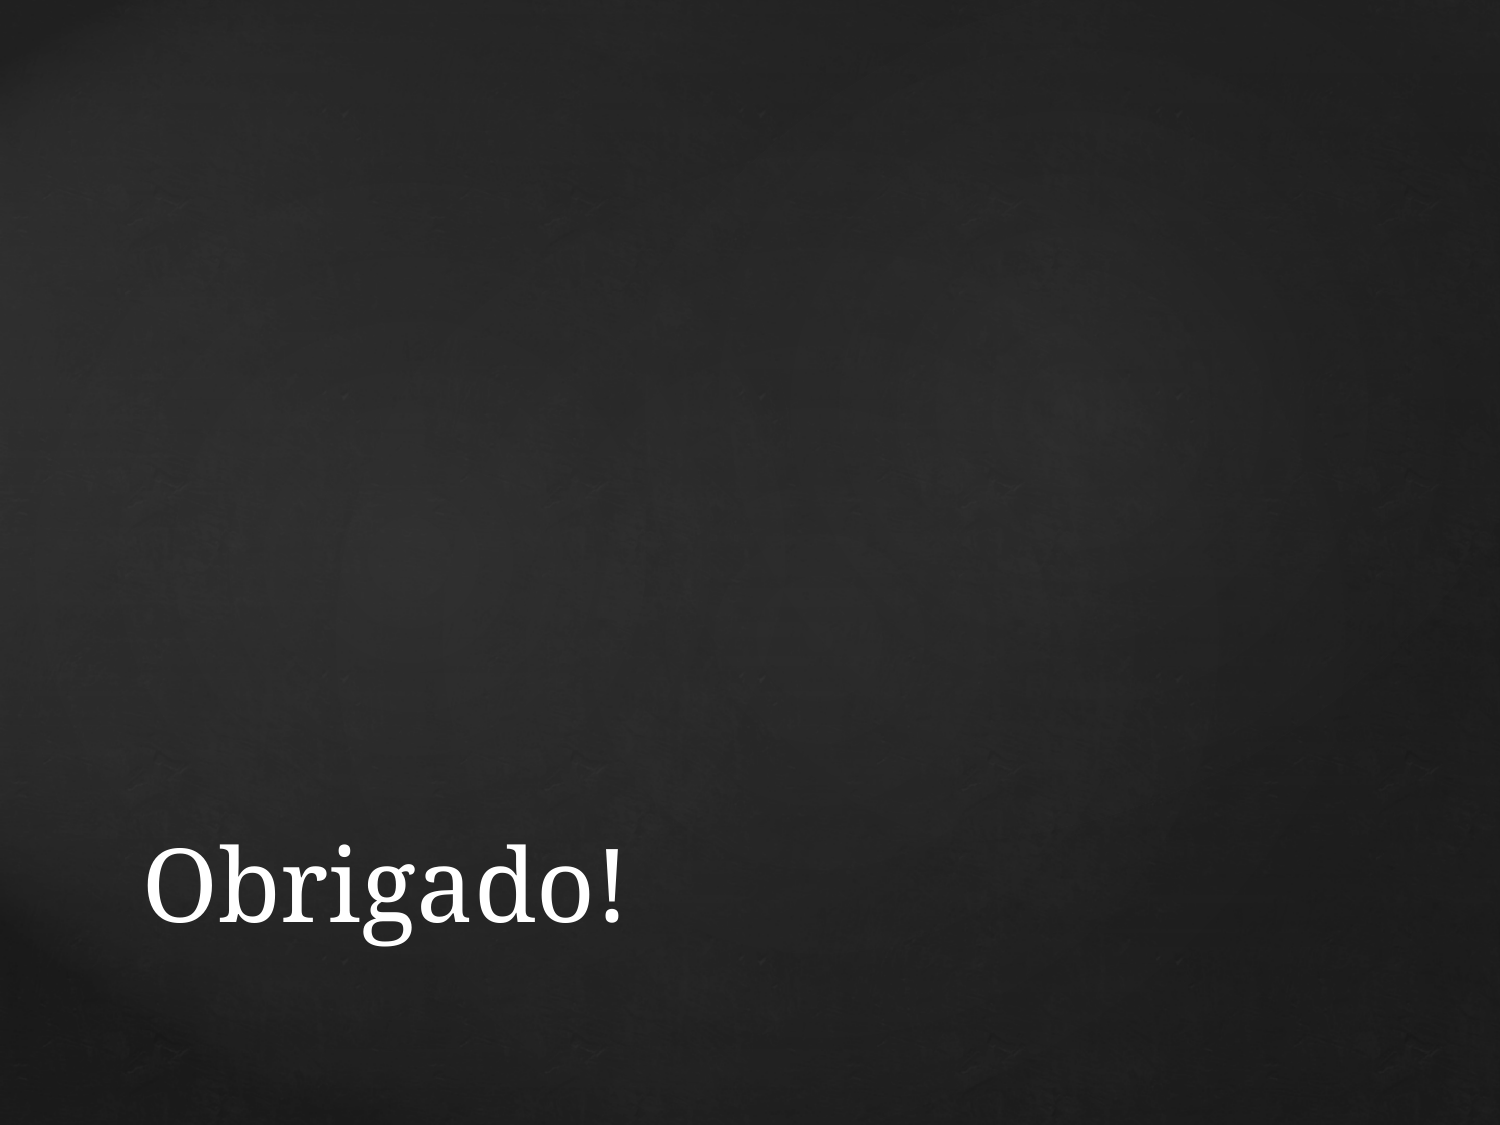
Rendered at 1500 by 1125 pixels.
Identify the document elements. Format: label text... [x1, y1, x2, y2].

title Obrigado! [127, 800, 1365, 950]
